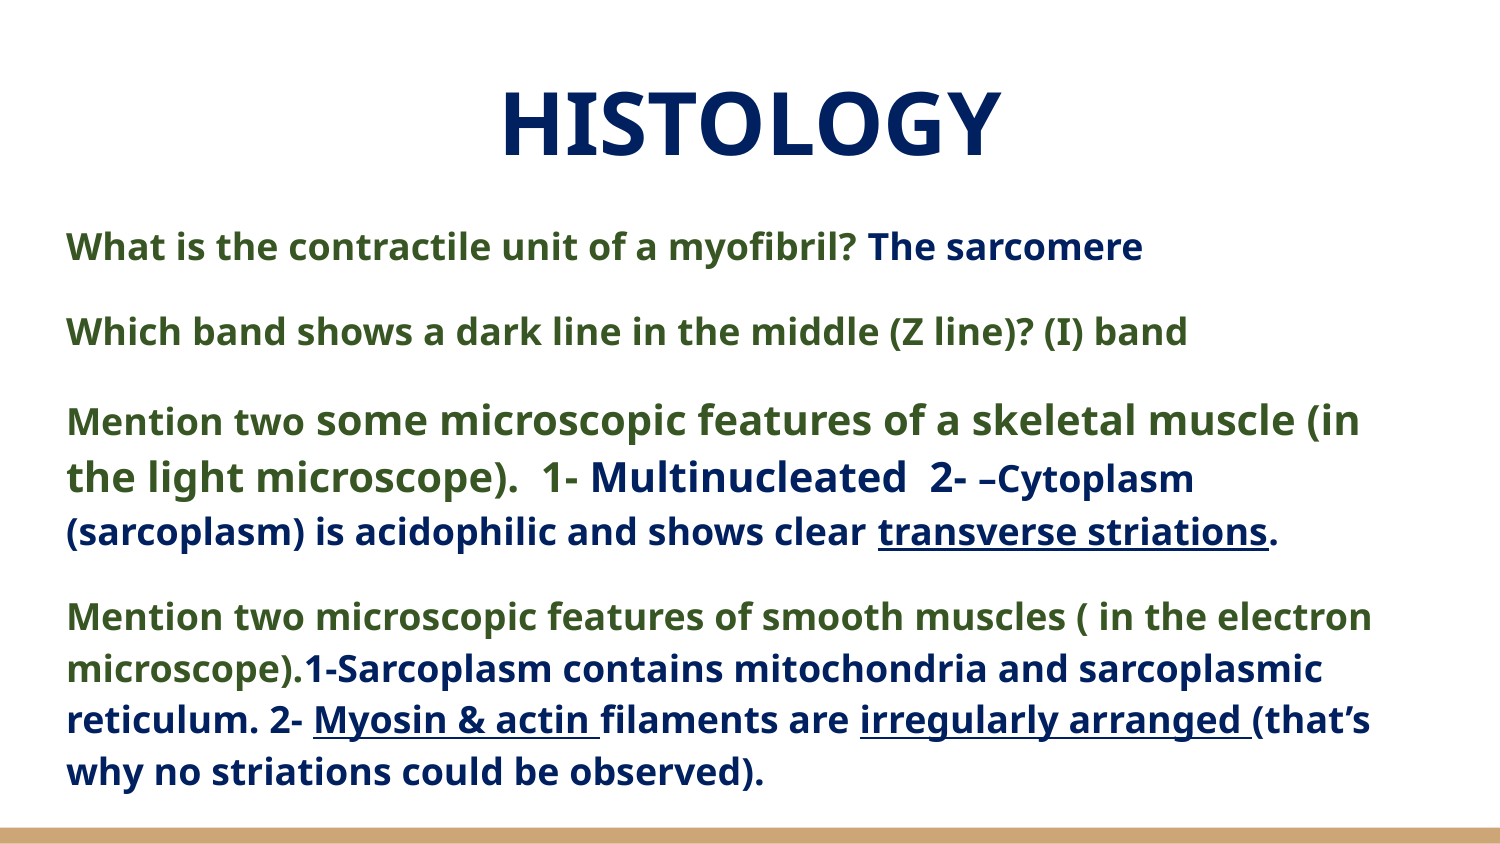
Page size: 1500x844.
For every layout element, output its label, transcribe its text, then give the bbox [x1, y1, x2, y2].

title HISTOLOGY [51, 51, 1449, 189]
list What is the contractile unit of a myofibril? The sarcomere Which band shows a dark line in the middle (Z line)? (I) band Mention two some microscopic features of a skeletal muscle (in the light microscope). 1- Multinucleated 2- –Cytoplasm (sarcoplasm) is acidophilic and shows clear transverse striations. Mention two microscopic features of smooth muscles ( in the electron microscope).1-Sarcoplasm contains mitochondria and sarcoplasmic reticulum. 2- Myosin & actin filaments are irregularly arranged (that’s why no striations could be observed). [51, 200, 1449, 825]
